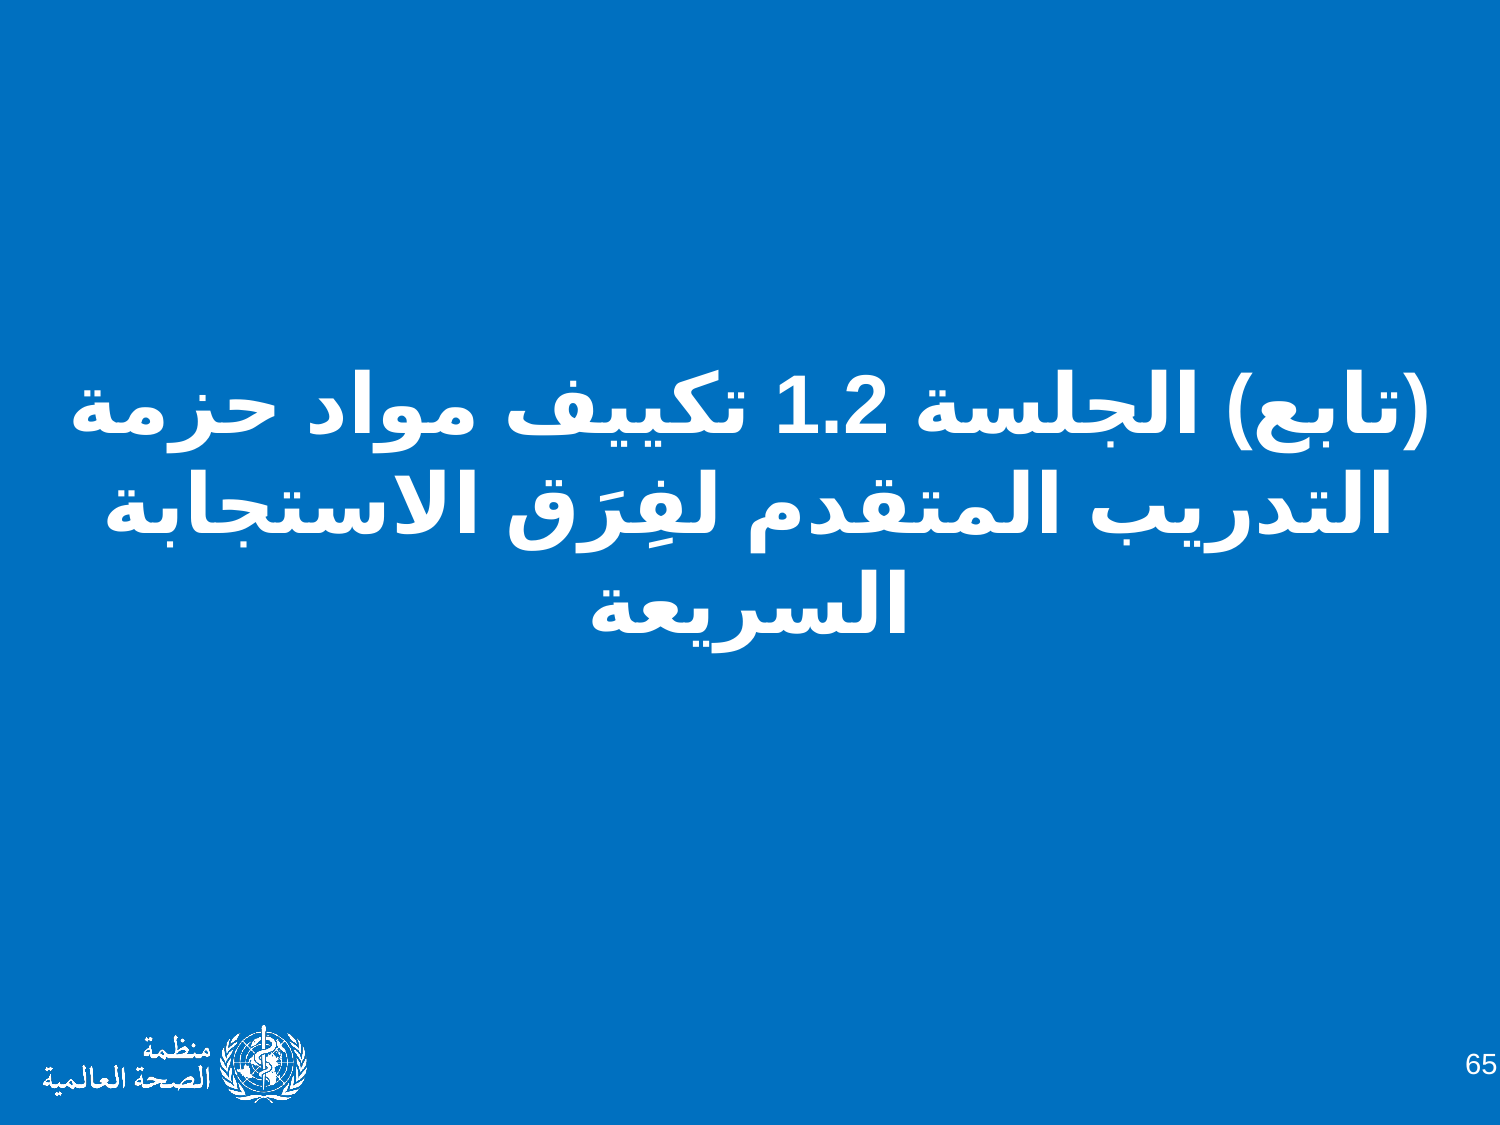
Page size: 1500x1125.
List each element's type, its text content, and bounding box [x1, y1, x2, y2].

list (تابع) الجلسة 1.2 تكييف مواد حزمة التدريب المتقدم لفِرَق الاستجابة السريعة [0, 0, 1500, 1001]
picture [43, 1025, 307, 1103]
